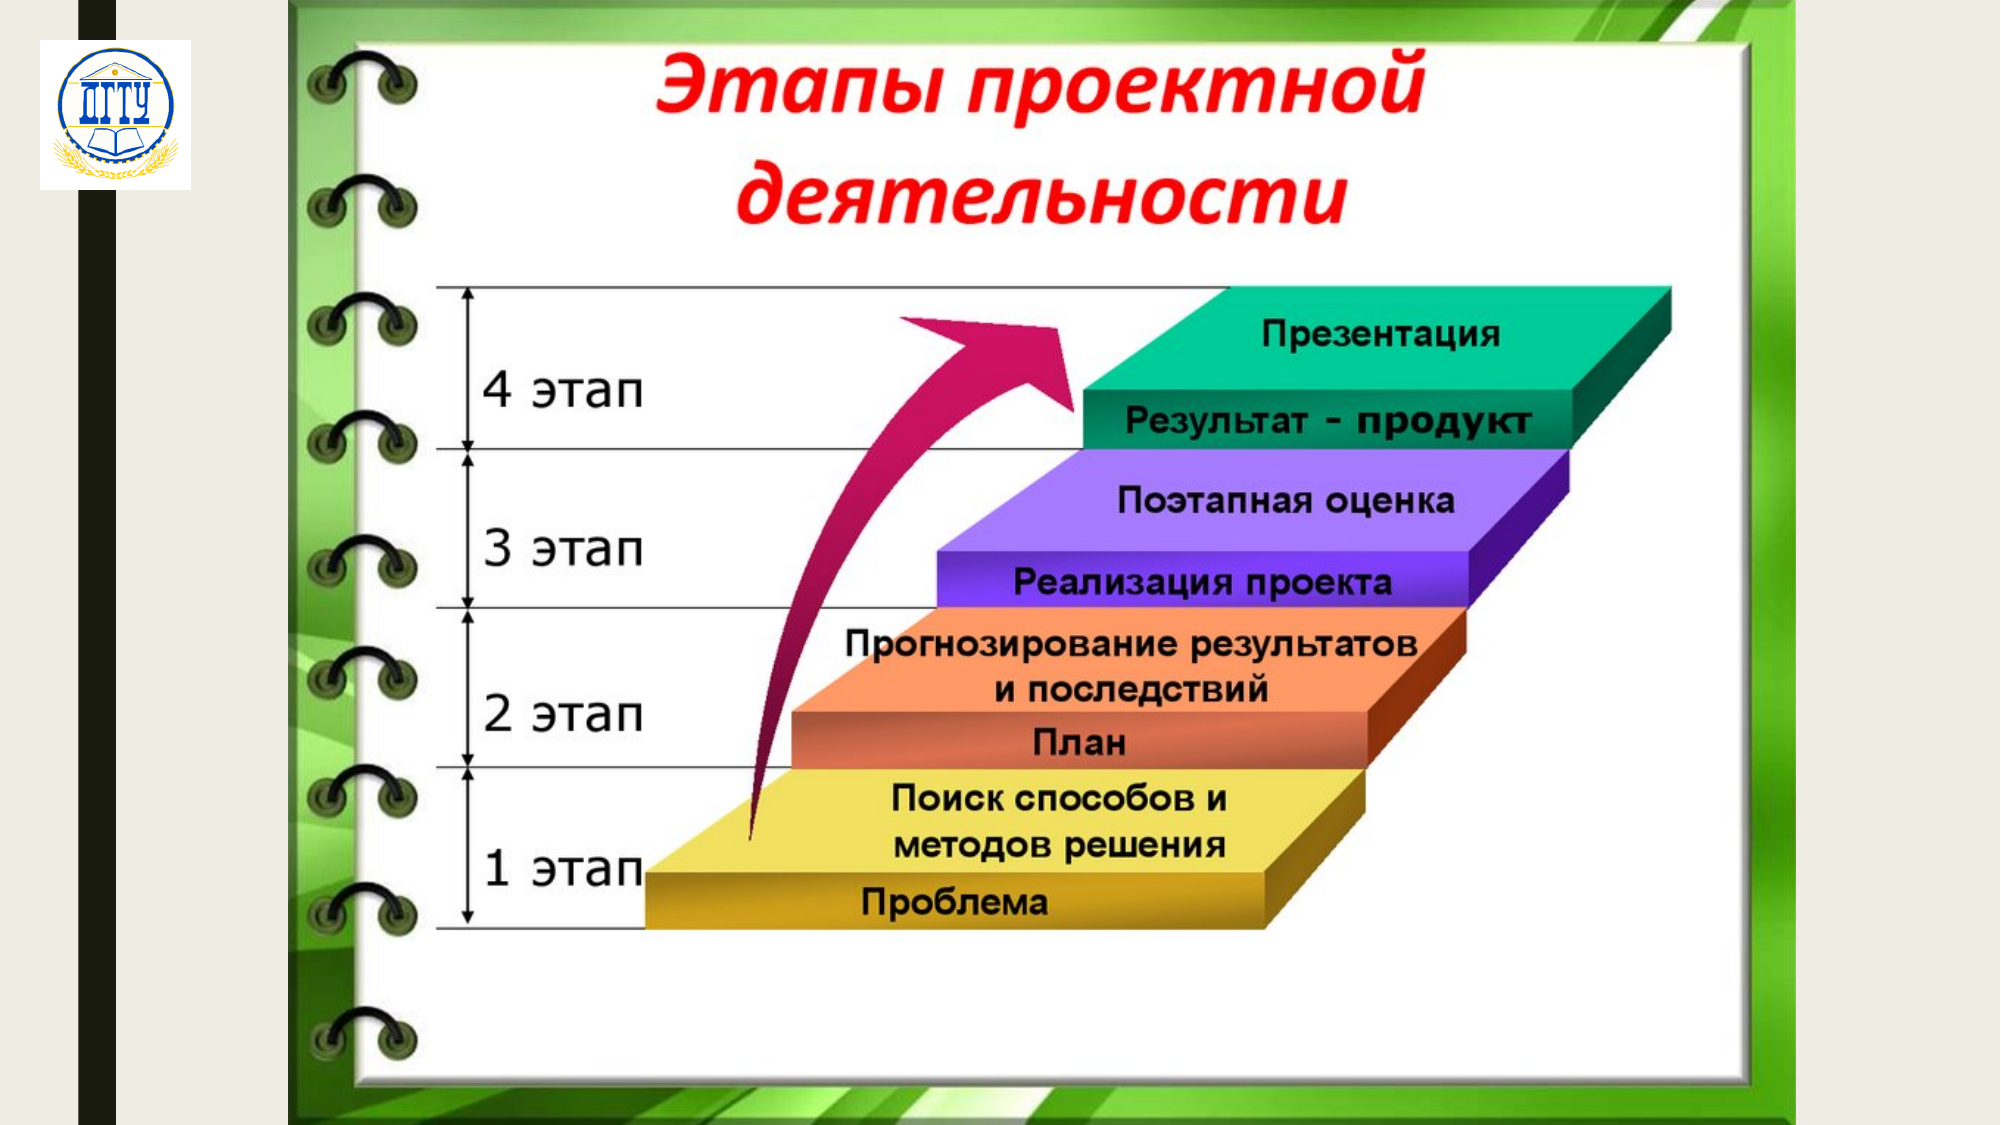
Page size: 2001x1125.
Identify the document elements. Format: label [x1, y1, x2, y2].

picture [288, 0, 1796, 1125]
picture [40, 40, 191, 190]
